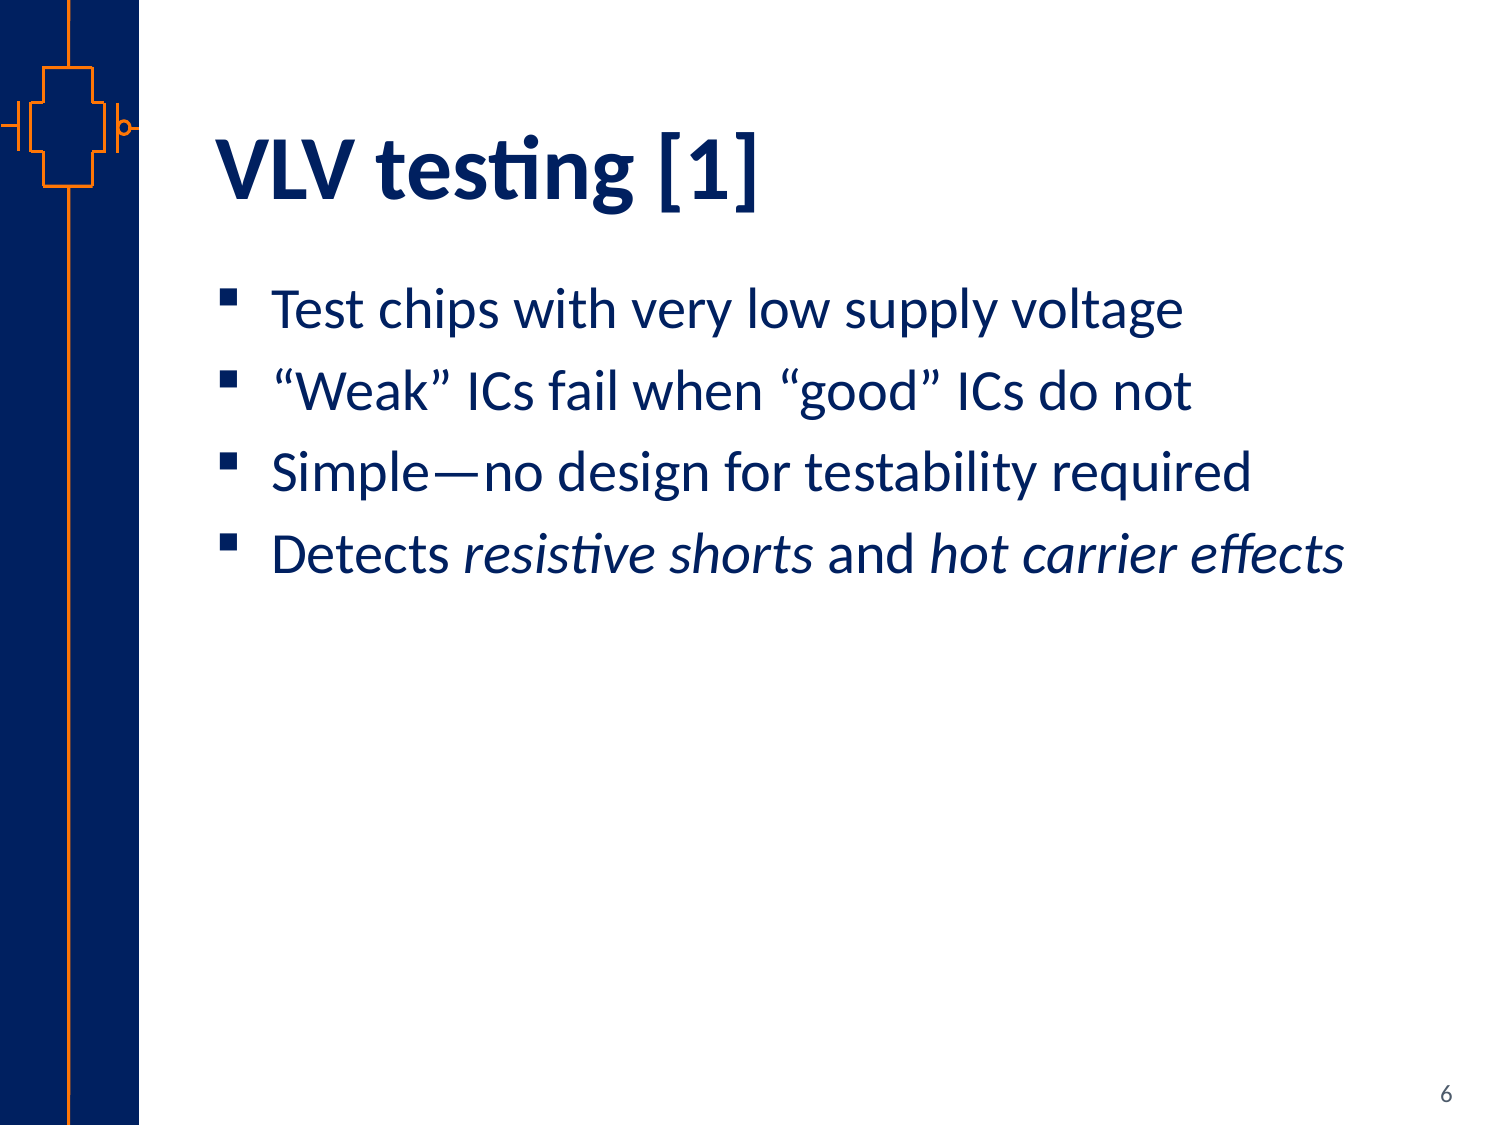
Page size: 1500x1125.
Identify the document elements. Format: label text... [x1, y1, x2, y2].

title VLV testing [1] [200, 37, 1388, 225]
list Test chips with very low supply voltage “Weak” ICs fail when “good” ICs do not Simple—no design for testability required Detects resistive shorts and hot carrier effects [200, 262, 1425, 988]
slide_number 6 [1425, 1062, 1488, 1123]
